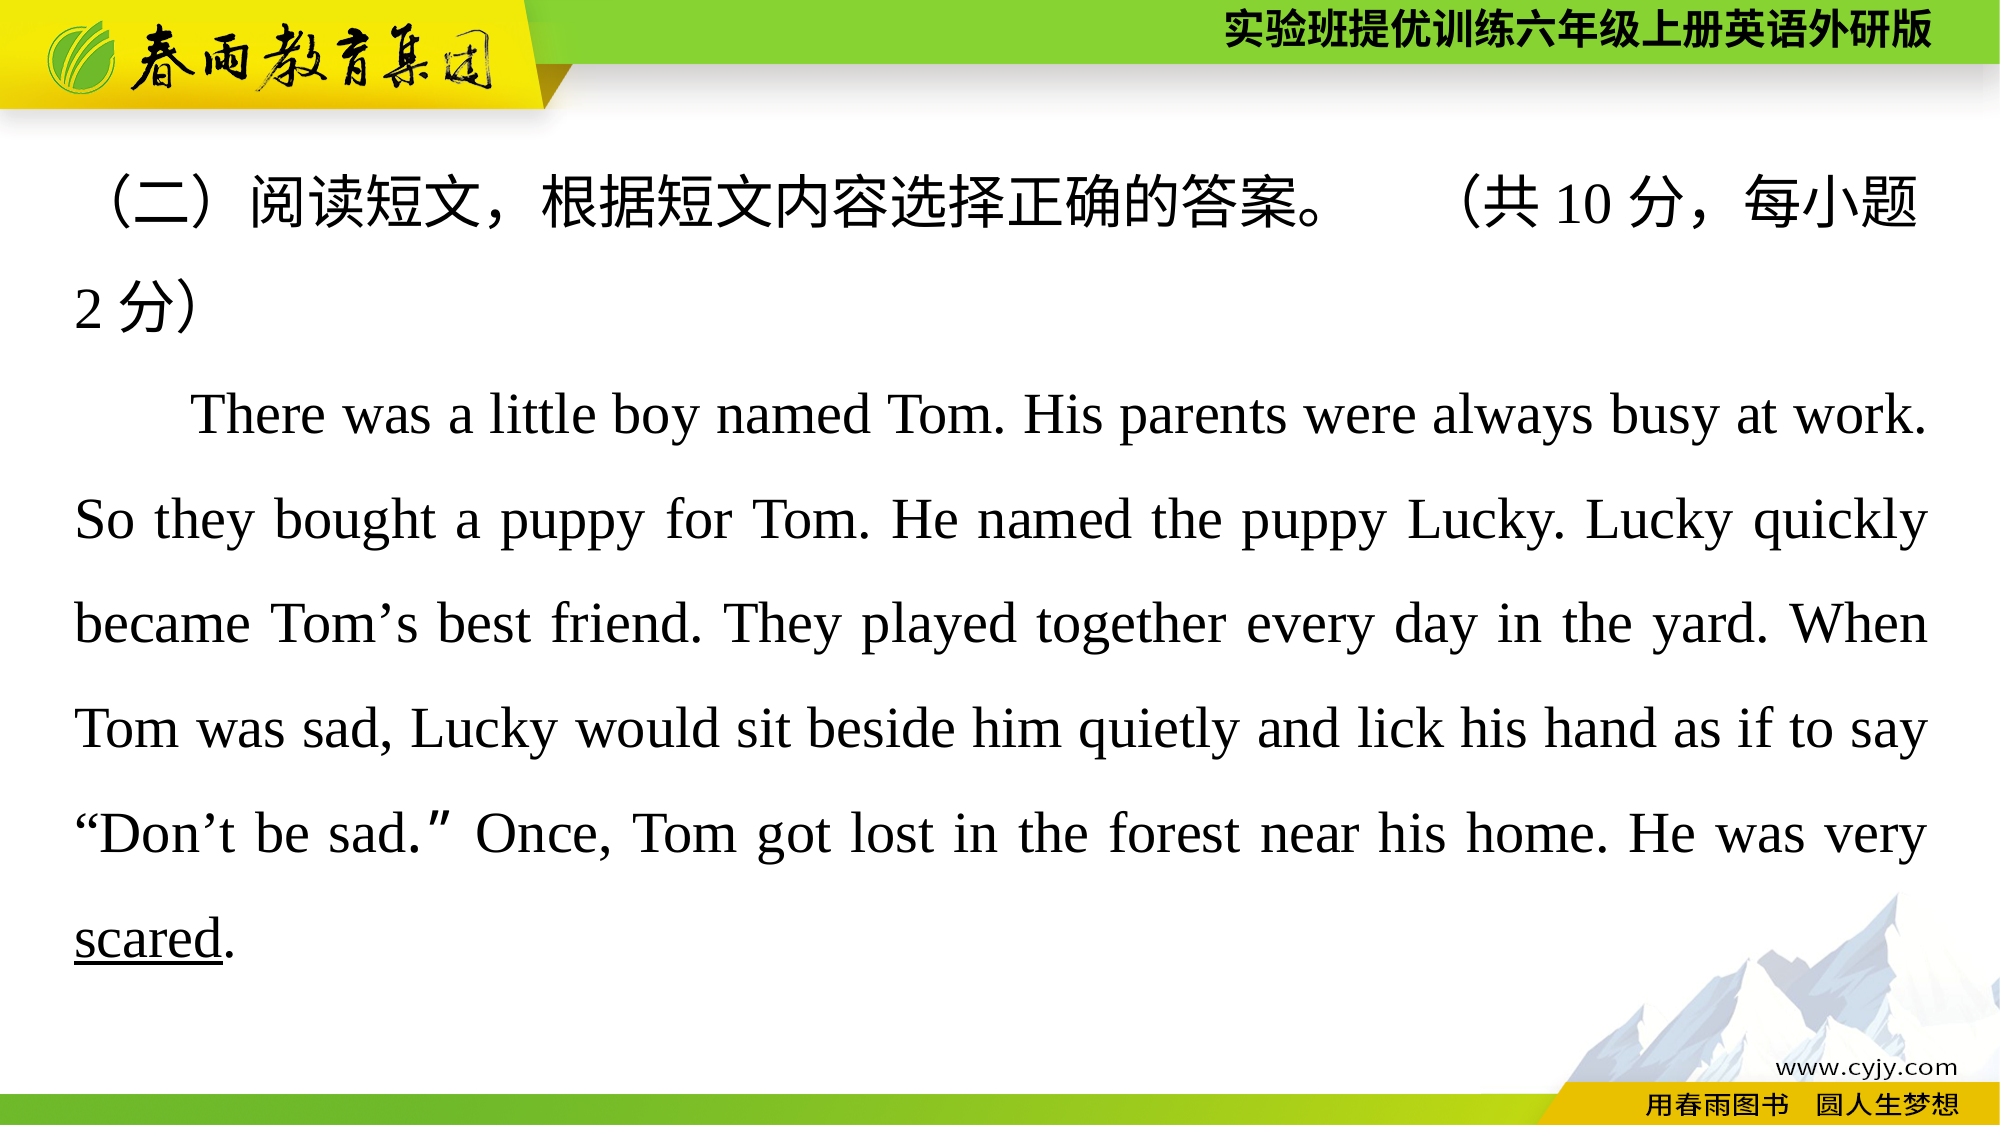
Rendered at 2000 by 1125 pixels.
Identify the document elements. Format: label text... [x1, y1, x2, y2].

list （二）阅读短文，根据短文内容选择正确的答案。 （共10分，每小题2分） There was a little boy named Tom. His parents were always busy at work. So they bought a puppy for Tom. He named the puppy Lucky. Lucky quickly became Tom’s best friend. They played together every day in the yard. When Tom was sad, Lucky would sit beside him quietly and lick his hand as if to say “Don’t be sad.” Once, Tom got lost in the forest near his home. He was very scared. [59, 122, 1944, 973]
picture [0, 0, 2000, 1125]
